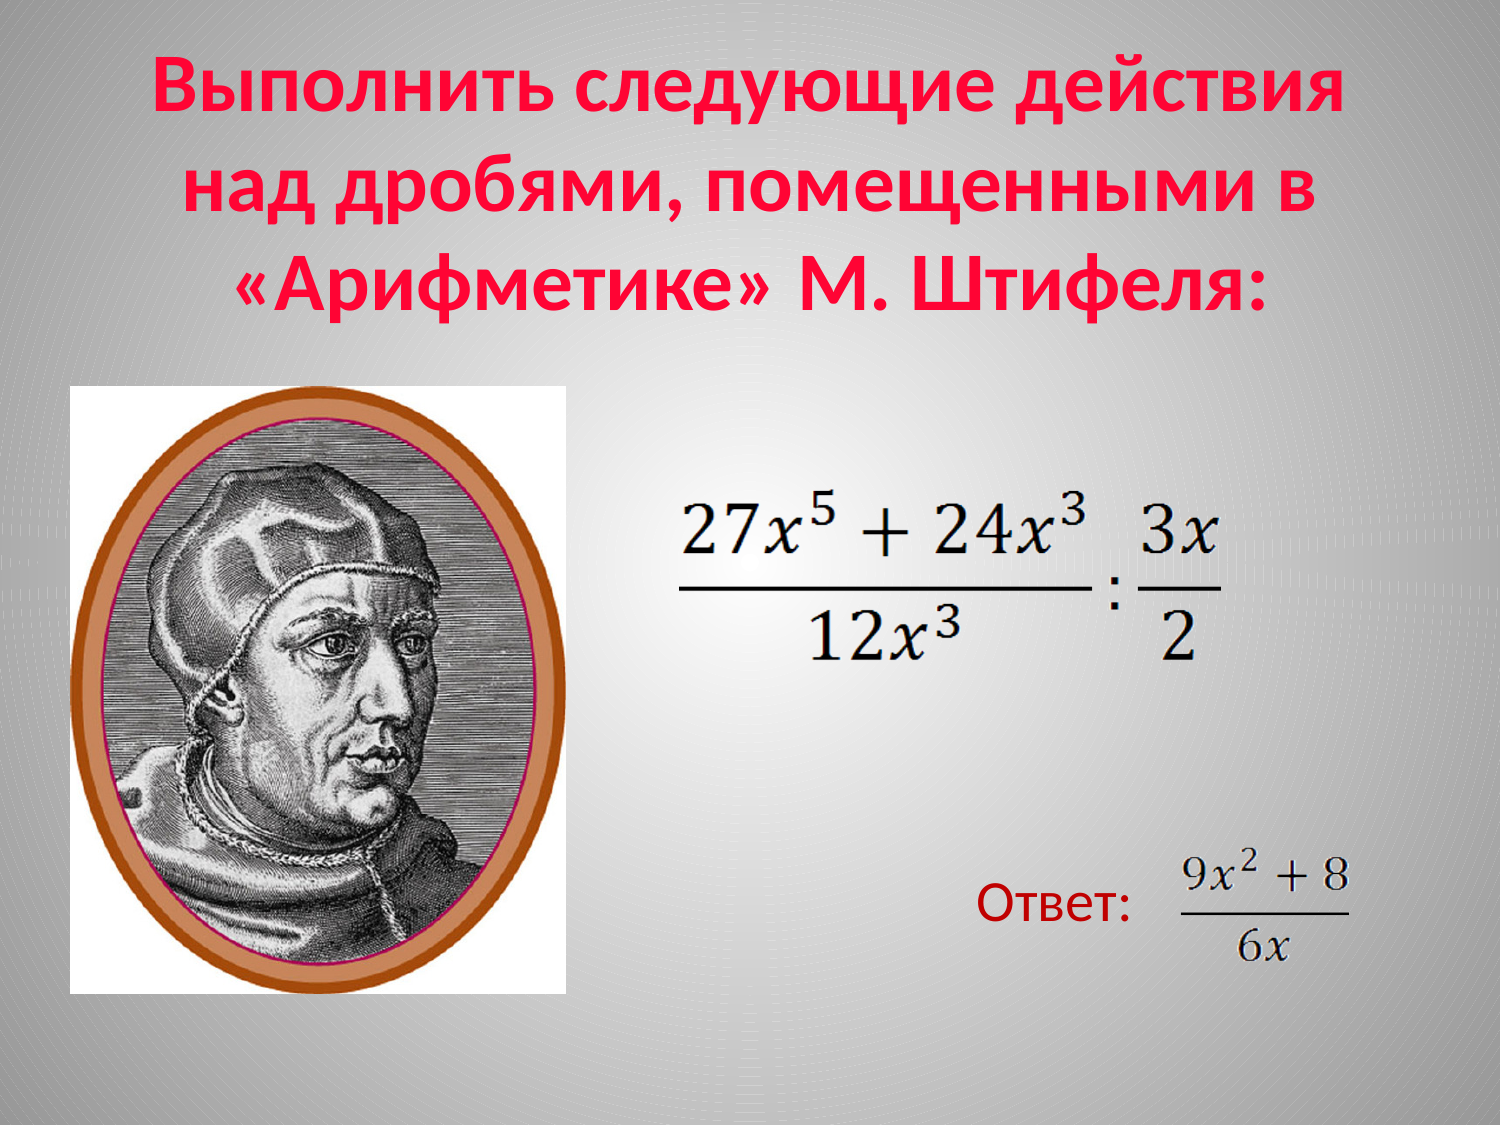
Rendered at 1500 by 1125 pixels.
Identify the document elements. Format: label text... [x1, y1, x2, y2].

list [70, 386, 566, 994]
text_box Ответ: [962, 855, 1143, 941]
picture [679, 480, 1221, 676]
title Выполнить следующие действия над дробями, помещенными в «Арифметике» М. Штифеля: [74, 44, 1426, 411]
picture [1148, 843, 1349, 974]
